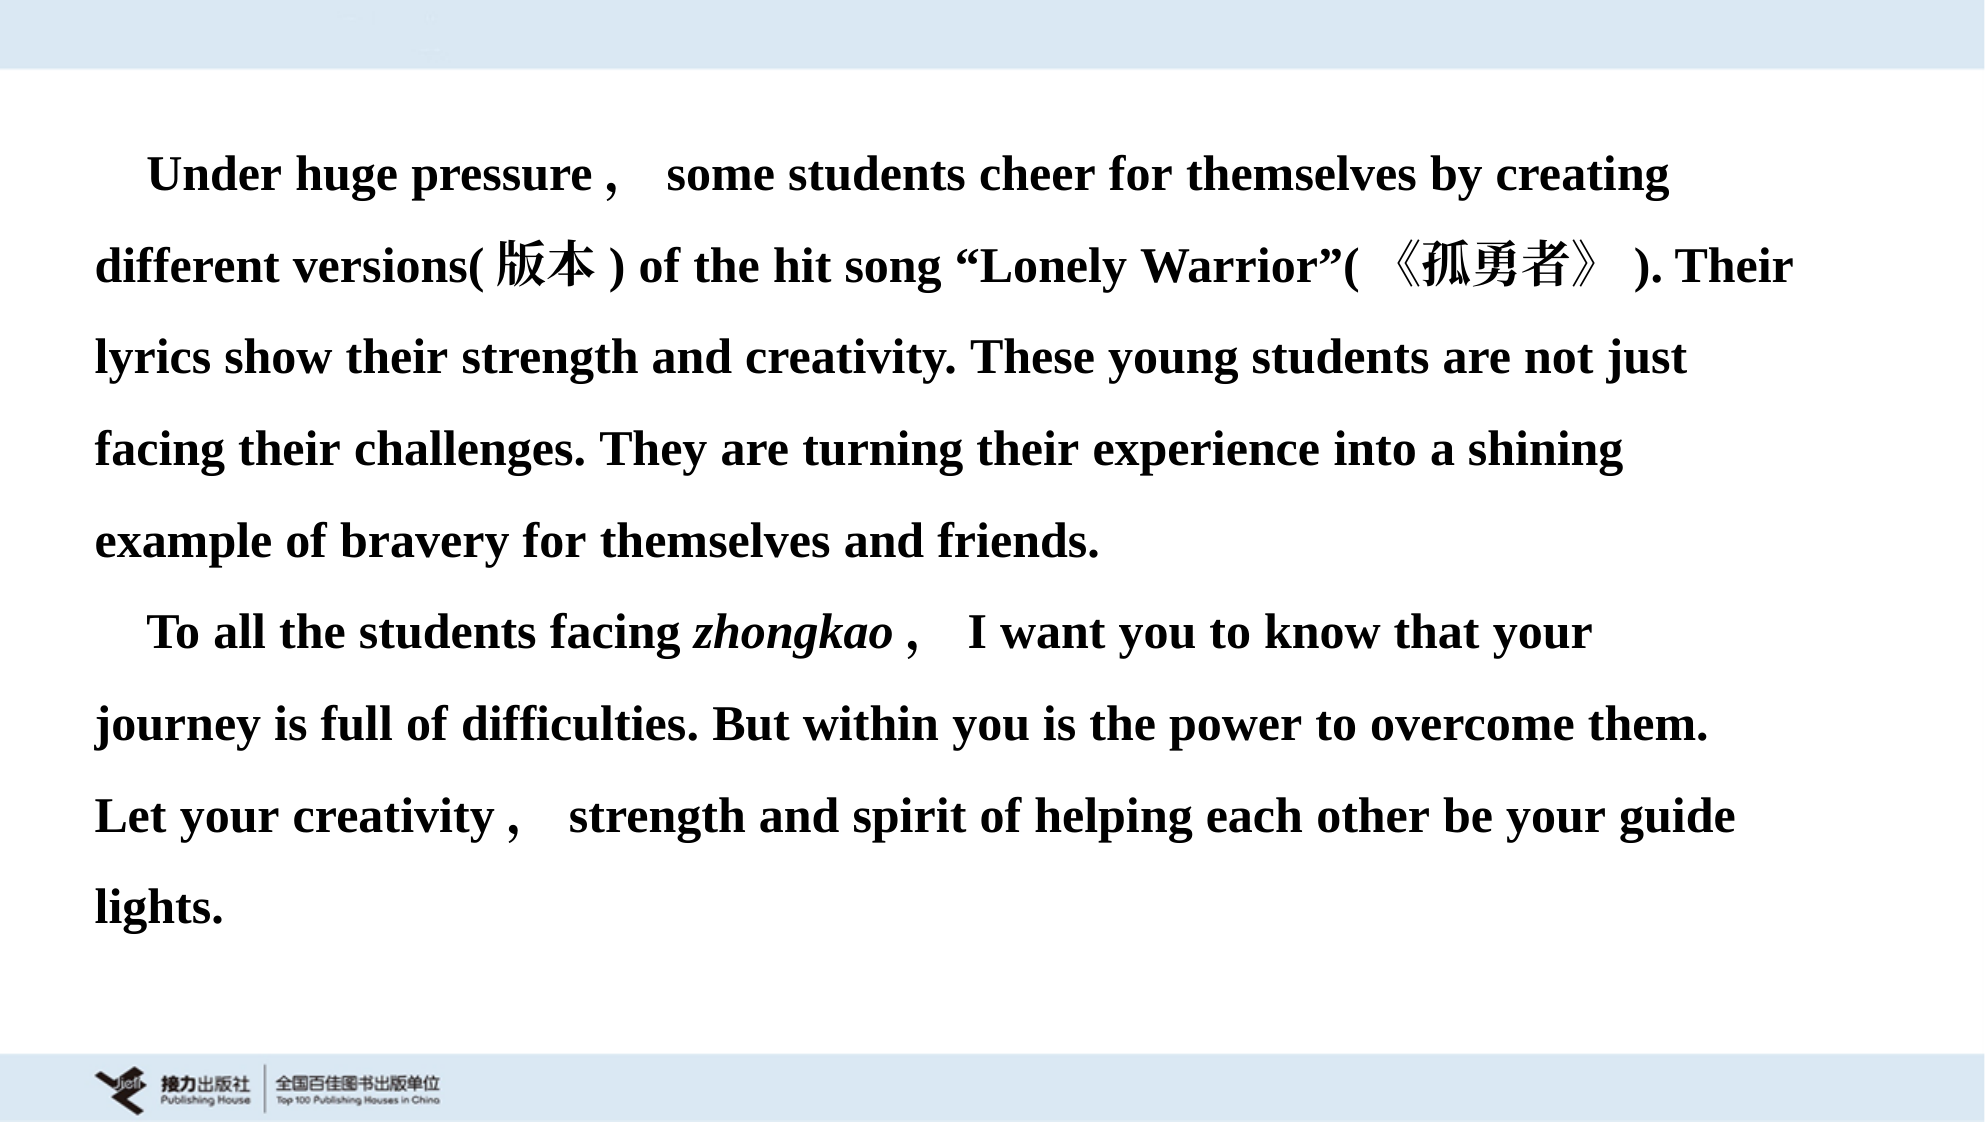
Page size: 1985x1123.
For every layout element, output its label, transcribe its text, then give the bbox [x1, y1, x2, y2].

text_box Under huge pressure，some students cheer for themselves by creating different versions(版本) of the hit song “Lonely Warrior”(《孤勇者》). Their lyrics show their strength and creativity. These young students are not just facing their challenges. They are turning their experience into a shining example of bravery for themselves and friends. To all the students facing zhongkao，I want you to know that your journey is full of difficulties. But within you is the power to overcome them. Let your creativity，strength and spirit of helping each other be your guide lights. [94, 108, 1892, 1026]
picture [0, 0, 1985, 1122]
